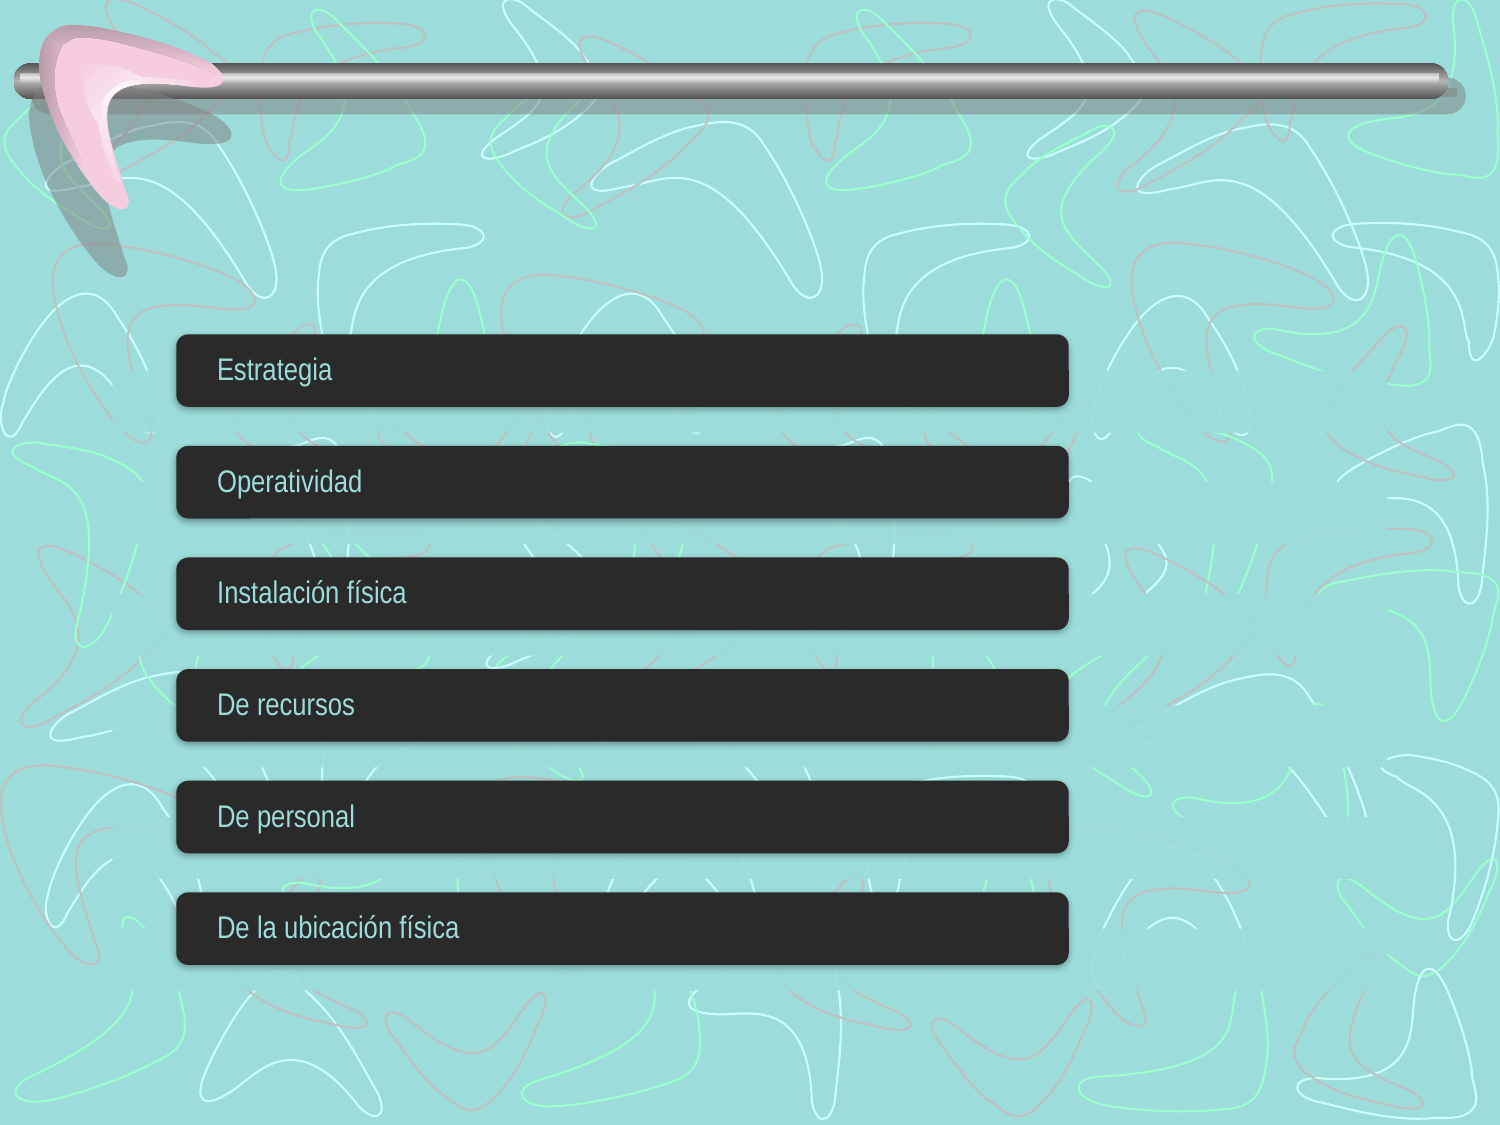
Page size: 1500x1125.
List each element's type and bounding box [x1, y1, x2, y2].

list [112, 324, 1388, 1001]
